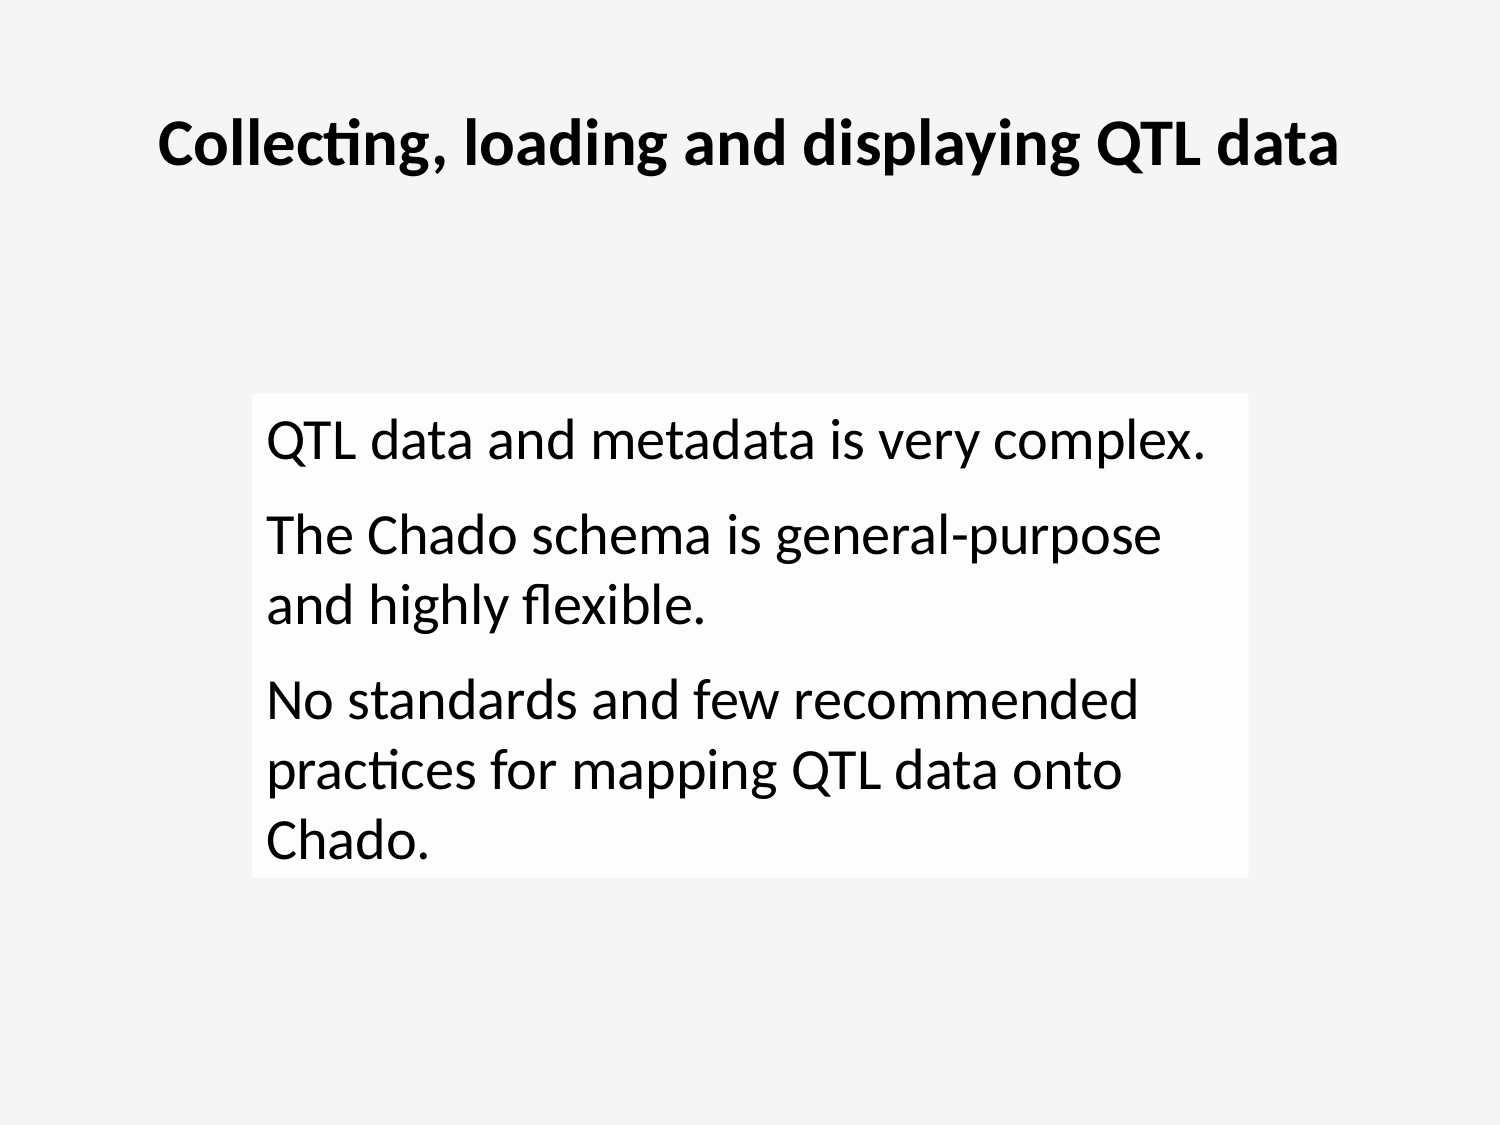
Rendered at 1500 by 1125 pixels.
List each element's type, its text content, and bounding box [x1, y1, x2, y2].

title Collecting, loading and displaying QTL data [75, 45, 1425, 233]
text_box QTL data and metadata is very complex. The Chado schema is general-purpose and highly flexible. No standards and few recommended practices for mapping QTL data onto Chado. [251, 393, 1249, 879]
